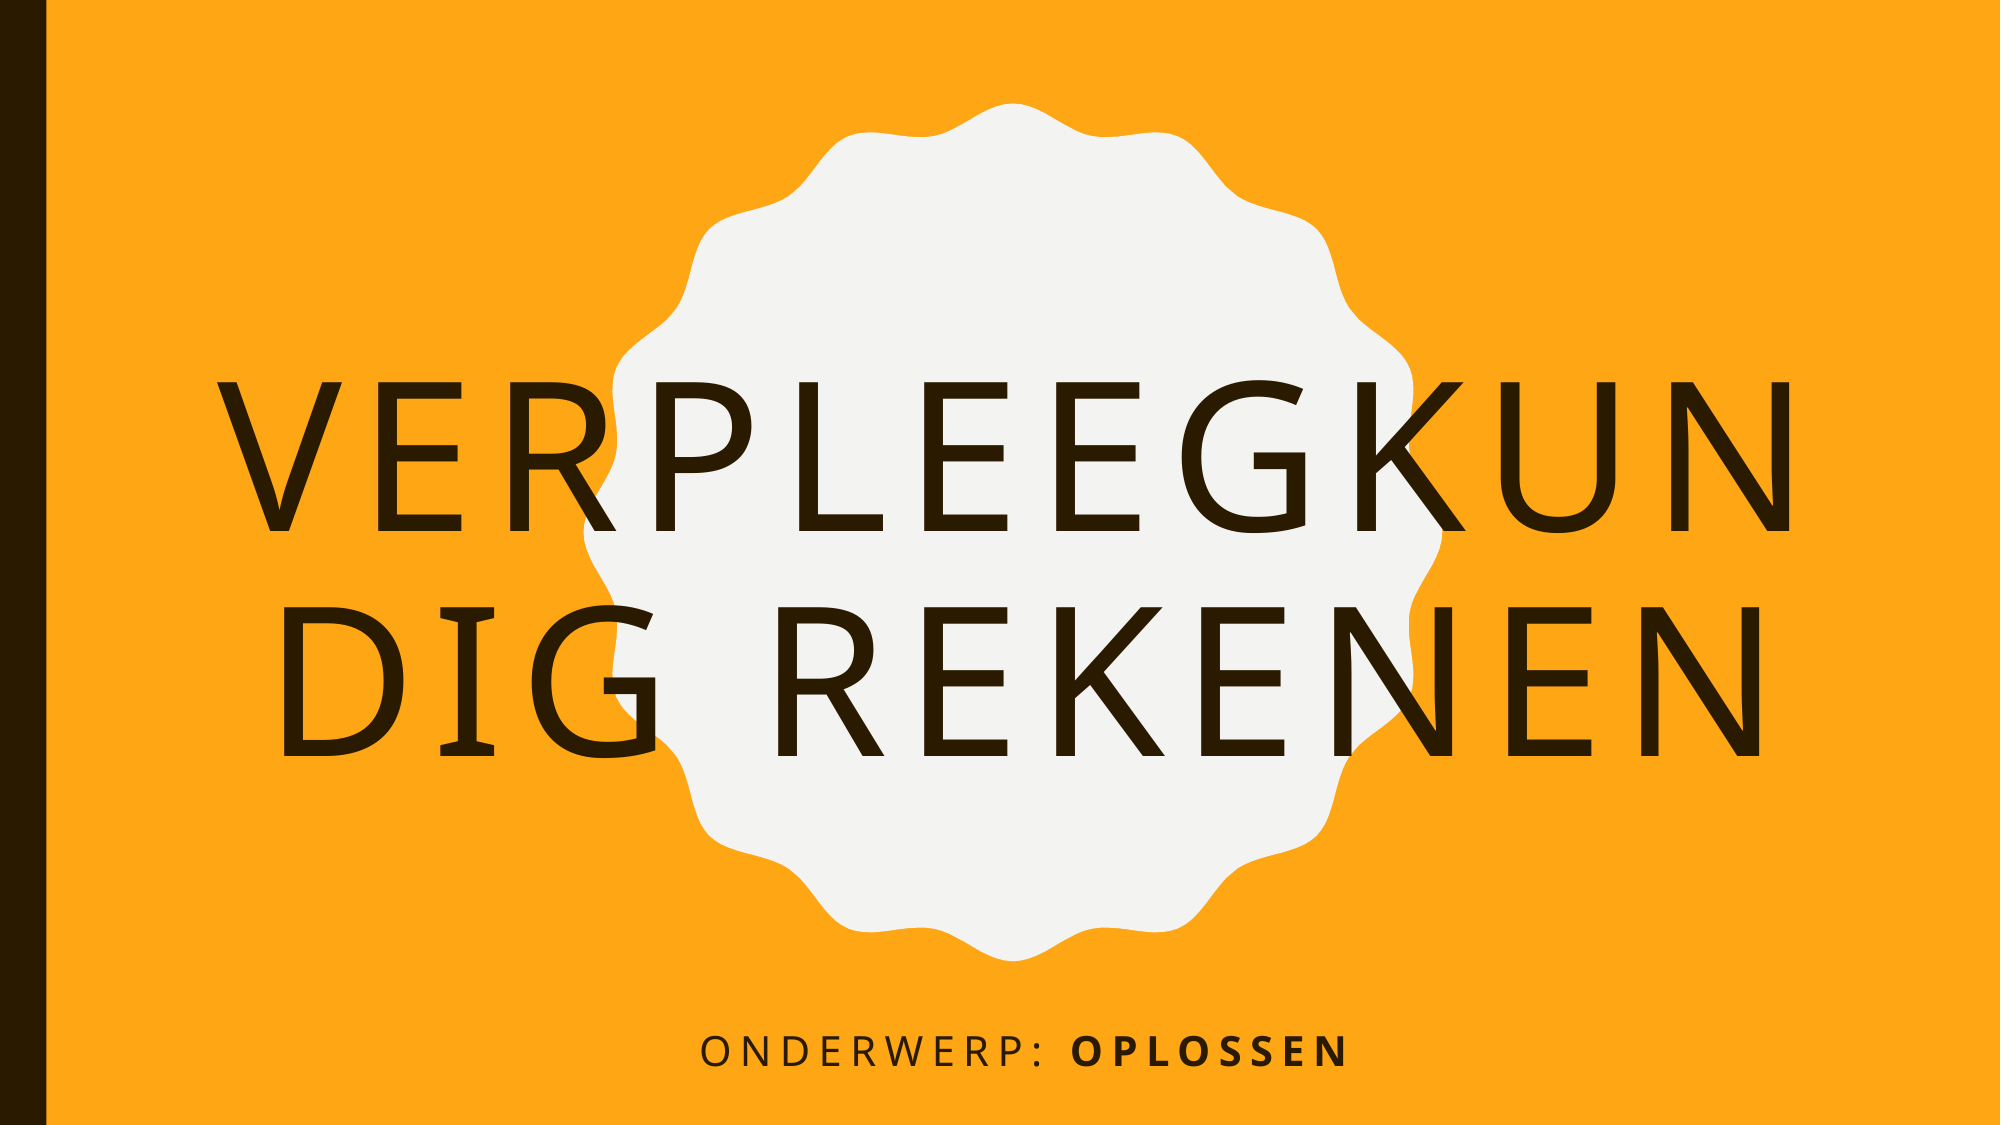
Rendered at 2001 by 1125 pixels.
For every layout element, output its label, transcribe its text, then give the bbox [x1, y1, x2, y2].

subtitle Onderwerp: oplossen [363, 1017, 1684, 1103]
title Verpleegkundig rekenen [176, 252, 1870, 902]
